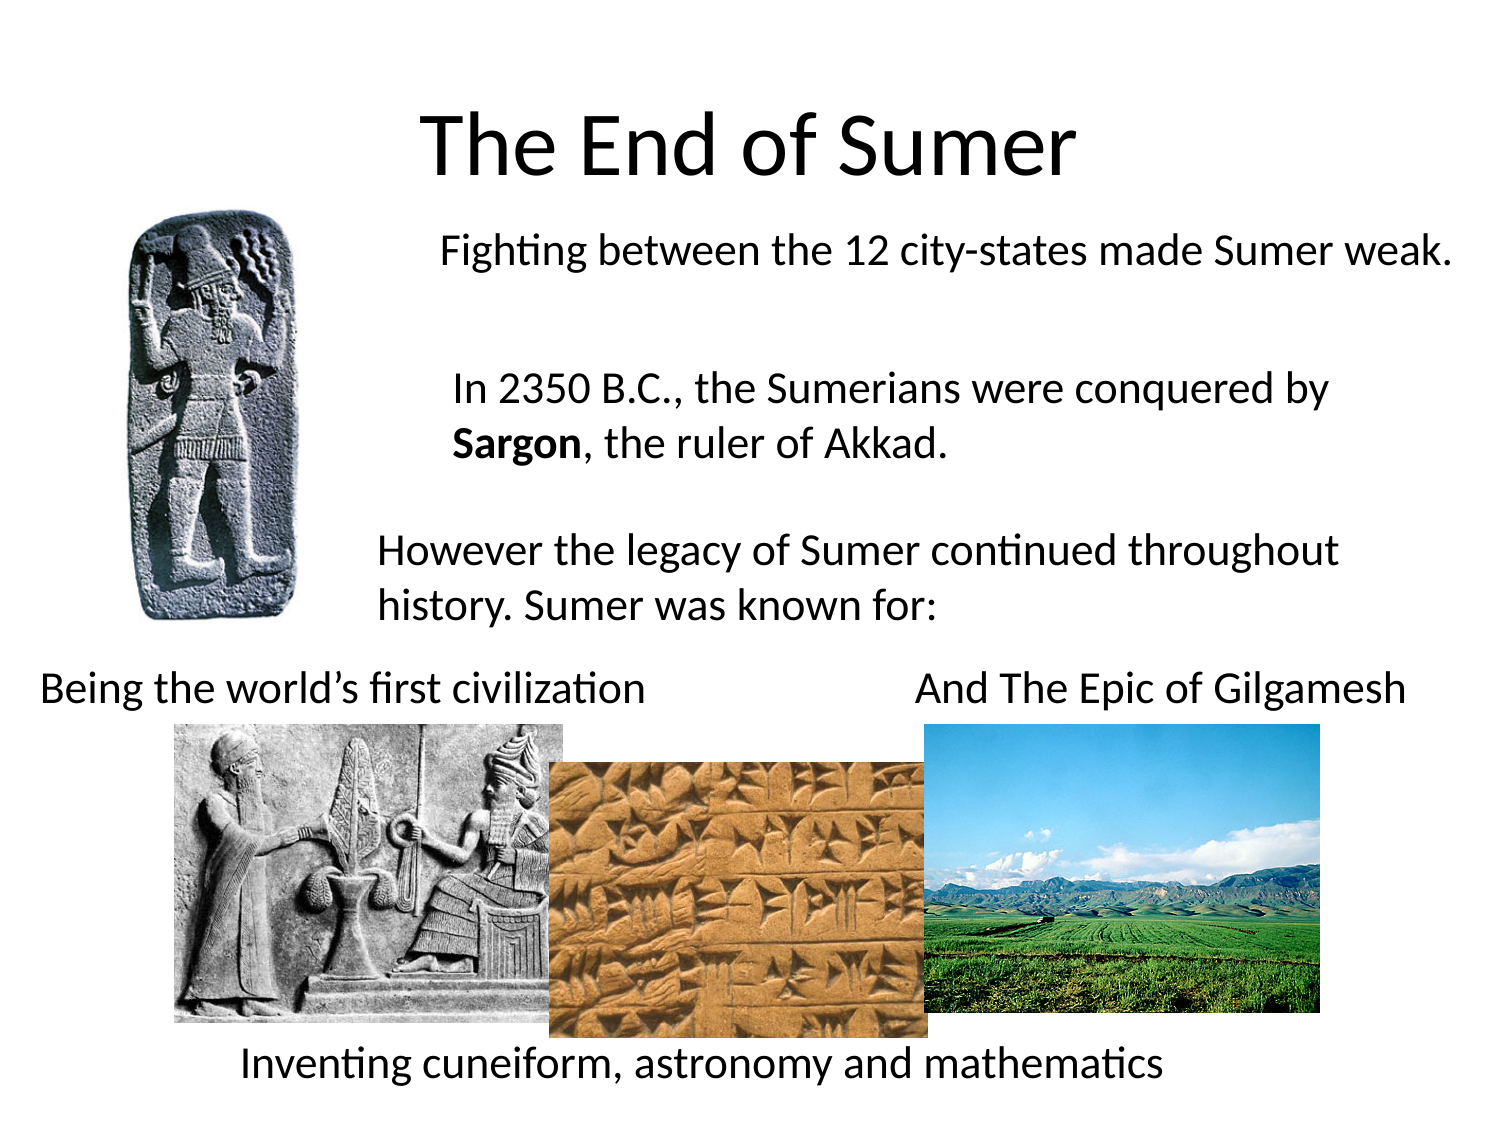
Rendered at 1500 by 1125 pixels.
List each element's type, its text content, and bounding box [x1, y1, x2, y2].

title The End of Sumer [75, 45, 1425, 233]
text_box Being the world’s first civilization [24, 650, 750, 720]
picture [174, 724, 1320, 1038]
text_box Inventing cuneiform, astronomy and mathematics [224, 1025, 1200, 1095]
text_box And The Epic of Gilgamesh [899, 650, 1438, 720]
picture [62, 199, 363, 628]
text_box Fighting between the 12 city-states made Sumer weak. [424, 212, 1475, 338]
text_box In 2350 B.C., the Sumerians were conquered by Sargon, the ruler of Akkad. [437, 349, 1450, 475]
text_box However the legacy of Sumer continued throughout history. Sumer was known for: [362, 512, 1425, 638]
